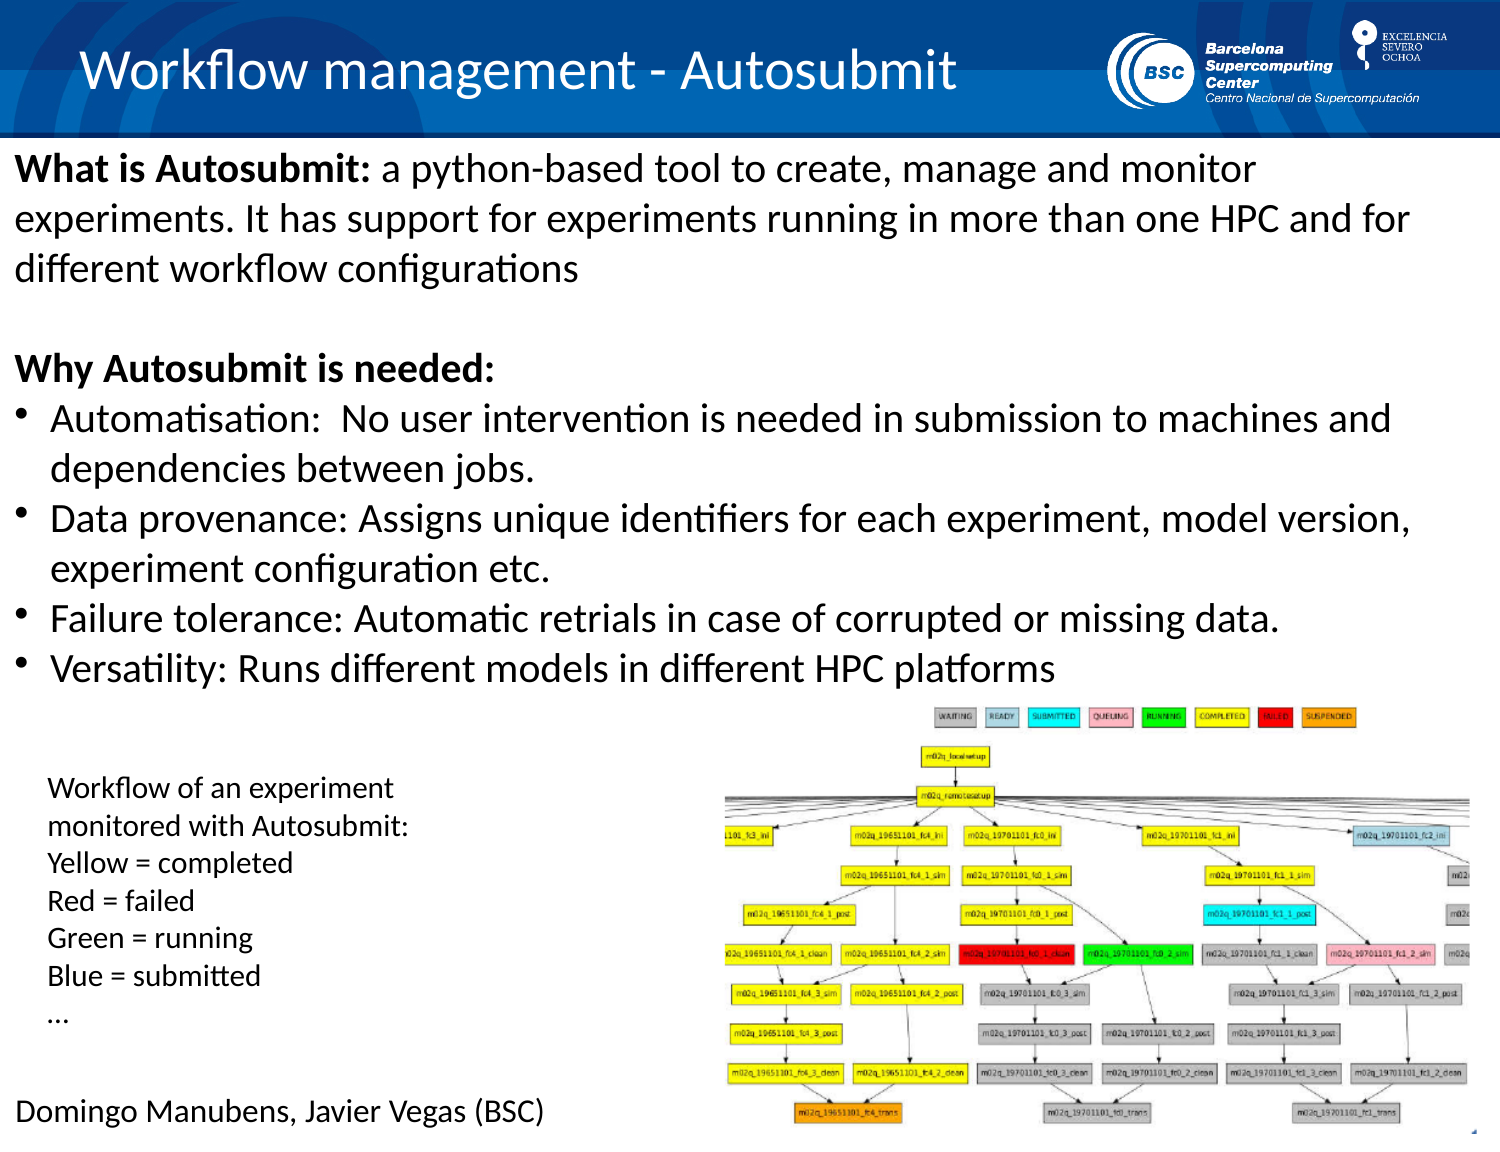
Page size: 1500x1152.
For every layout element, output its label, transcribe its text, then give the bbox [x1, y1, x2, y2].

text_box Workflow of an experiment monitored with Autosubmit: Yellow = completed Red = failed Green = running Blue = submitted … [32, 760, 544, 1034]
text_box Domingo Manubens, Javier Vegas (BSC) [1, 1080, 703, 1135]
text_box What is Autosubmit: a python-based tool to create, manage and monitor experiments. It has support for experiments running in more than one HPC and for different workflow configurations Why Autosubmit is needed: Automatisation: No user intervention is needed in submission to machines and dependencies between jobs. Data provenance: Assigns unique identifiers for each experiment, model version, experiment configuration etc. Failure tolerance: Automatic retrials in case of corrupted or missing data. Versatility: Runs different models in different HPC platforms [0, 132, 1500, 749]
text_box Workflow management - Autosubmit [65, 23, 1081, 132]
picture [0, 0, 1500, 132]
picture [708, 696, 1477, 1135]
